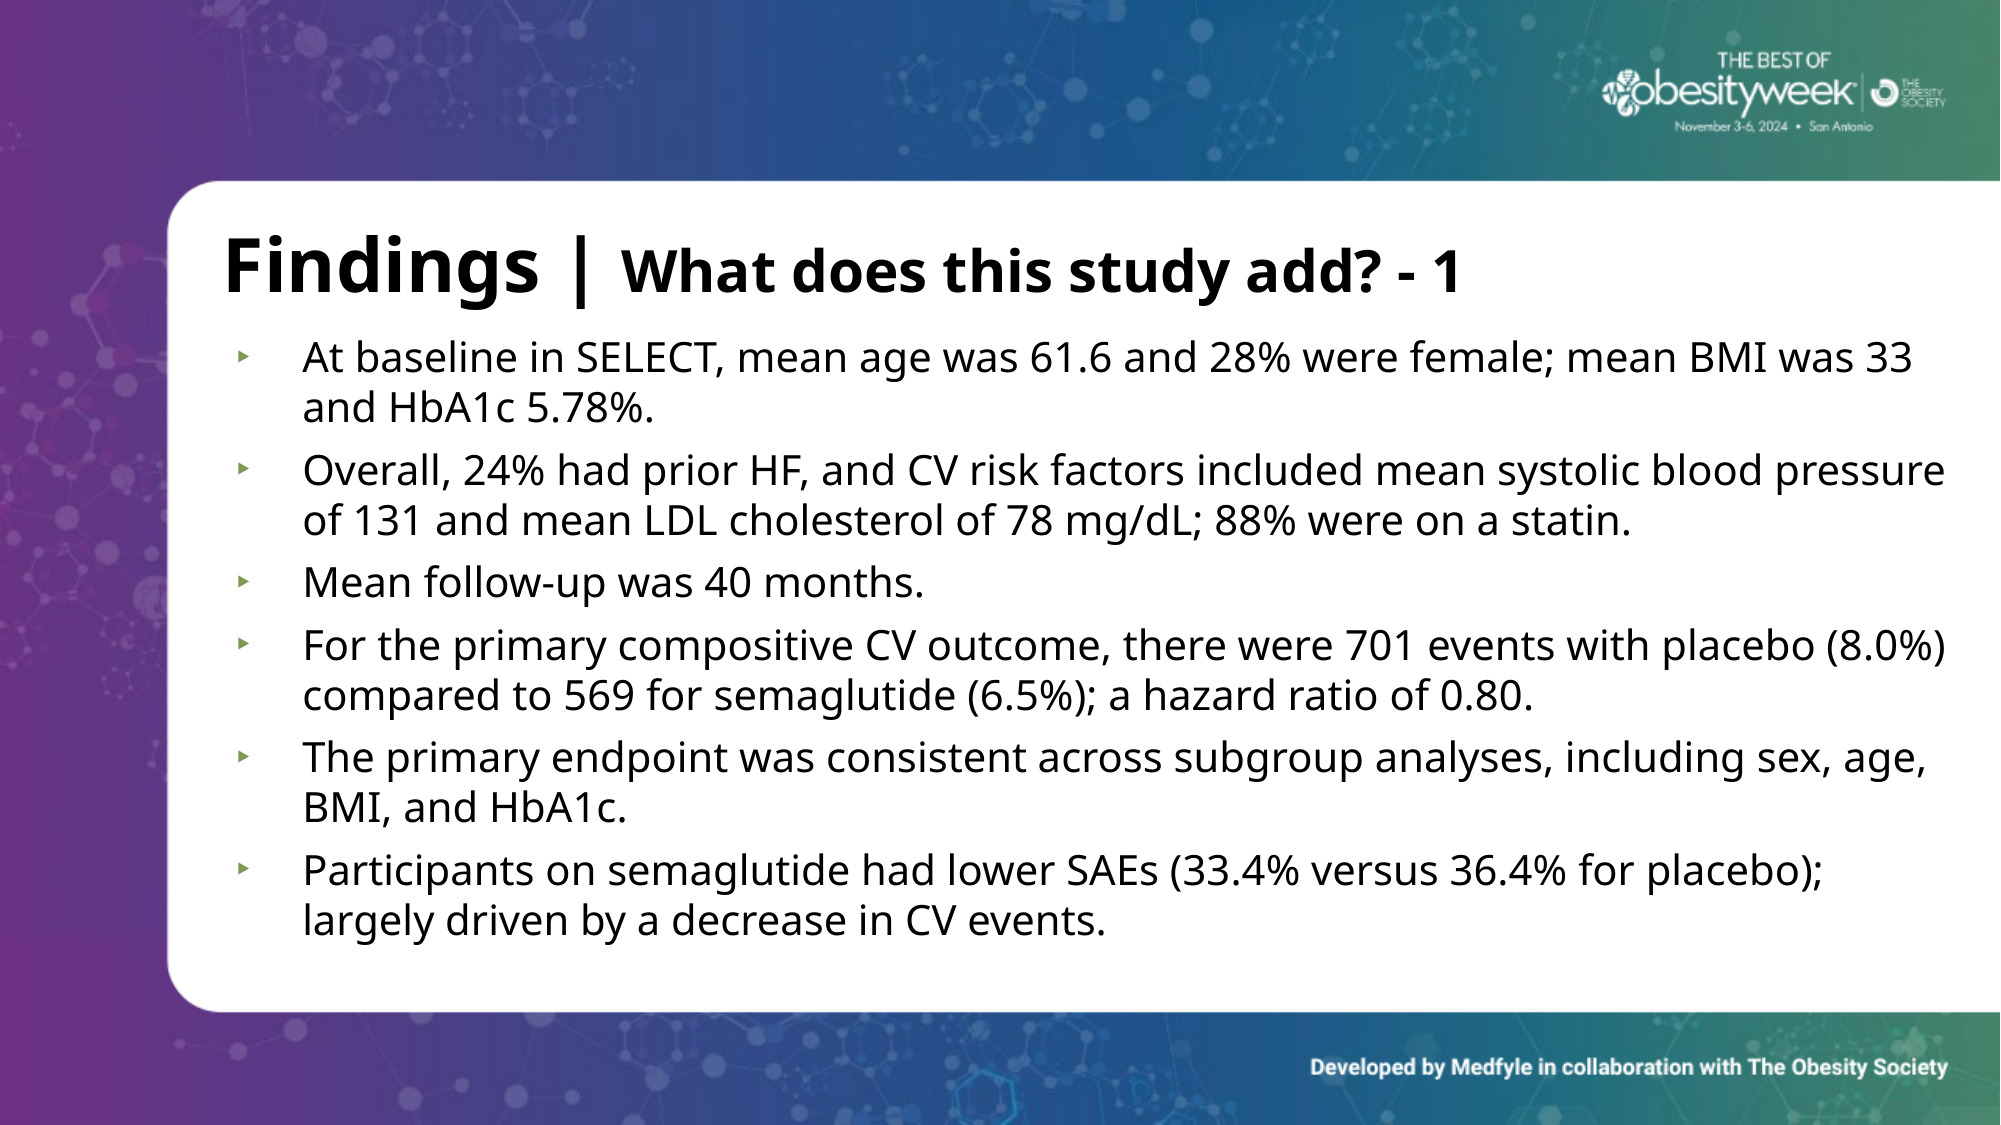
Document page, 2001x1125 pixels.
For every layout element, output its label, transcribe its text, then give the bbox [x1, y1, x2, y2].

list At baseline in SELECT, mean age was 61.6 and 28% were female; mean BMI was 33 and HbA1c 5.78%. Overall, 24% had prior HF, and CV risk factors included mean systolic blood pressure of 131 and mean LDL cholesterol of 78 mg/dL; 88% were on a statin. Mean follow-up was 40 months. For the primary compositive CV outcome, there were 701 events with placebo (8.0%) compared to 569 for semaglutide (6.5%); a hazard ratio of 0.80. The primary endpoint was consistent across subgroup analyses, including sex, age, BMI, and HbA1c. Participants on semaglutide had lower SAEs (33.4% versus 36.4% for placebo); largely driven by a decrease in CV events. [212, 323, 1965, 1035]
title Findings | What does this study add? - 1 [207, 211, 1918, 326]
picture [0, 0, 2000, 1125]
